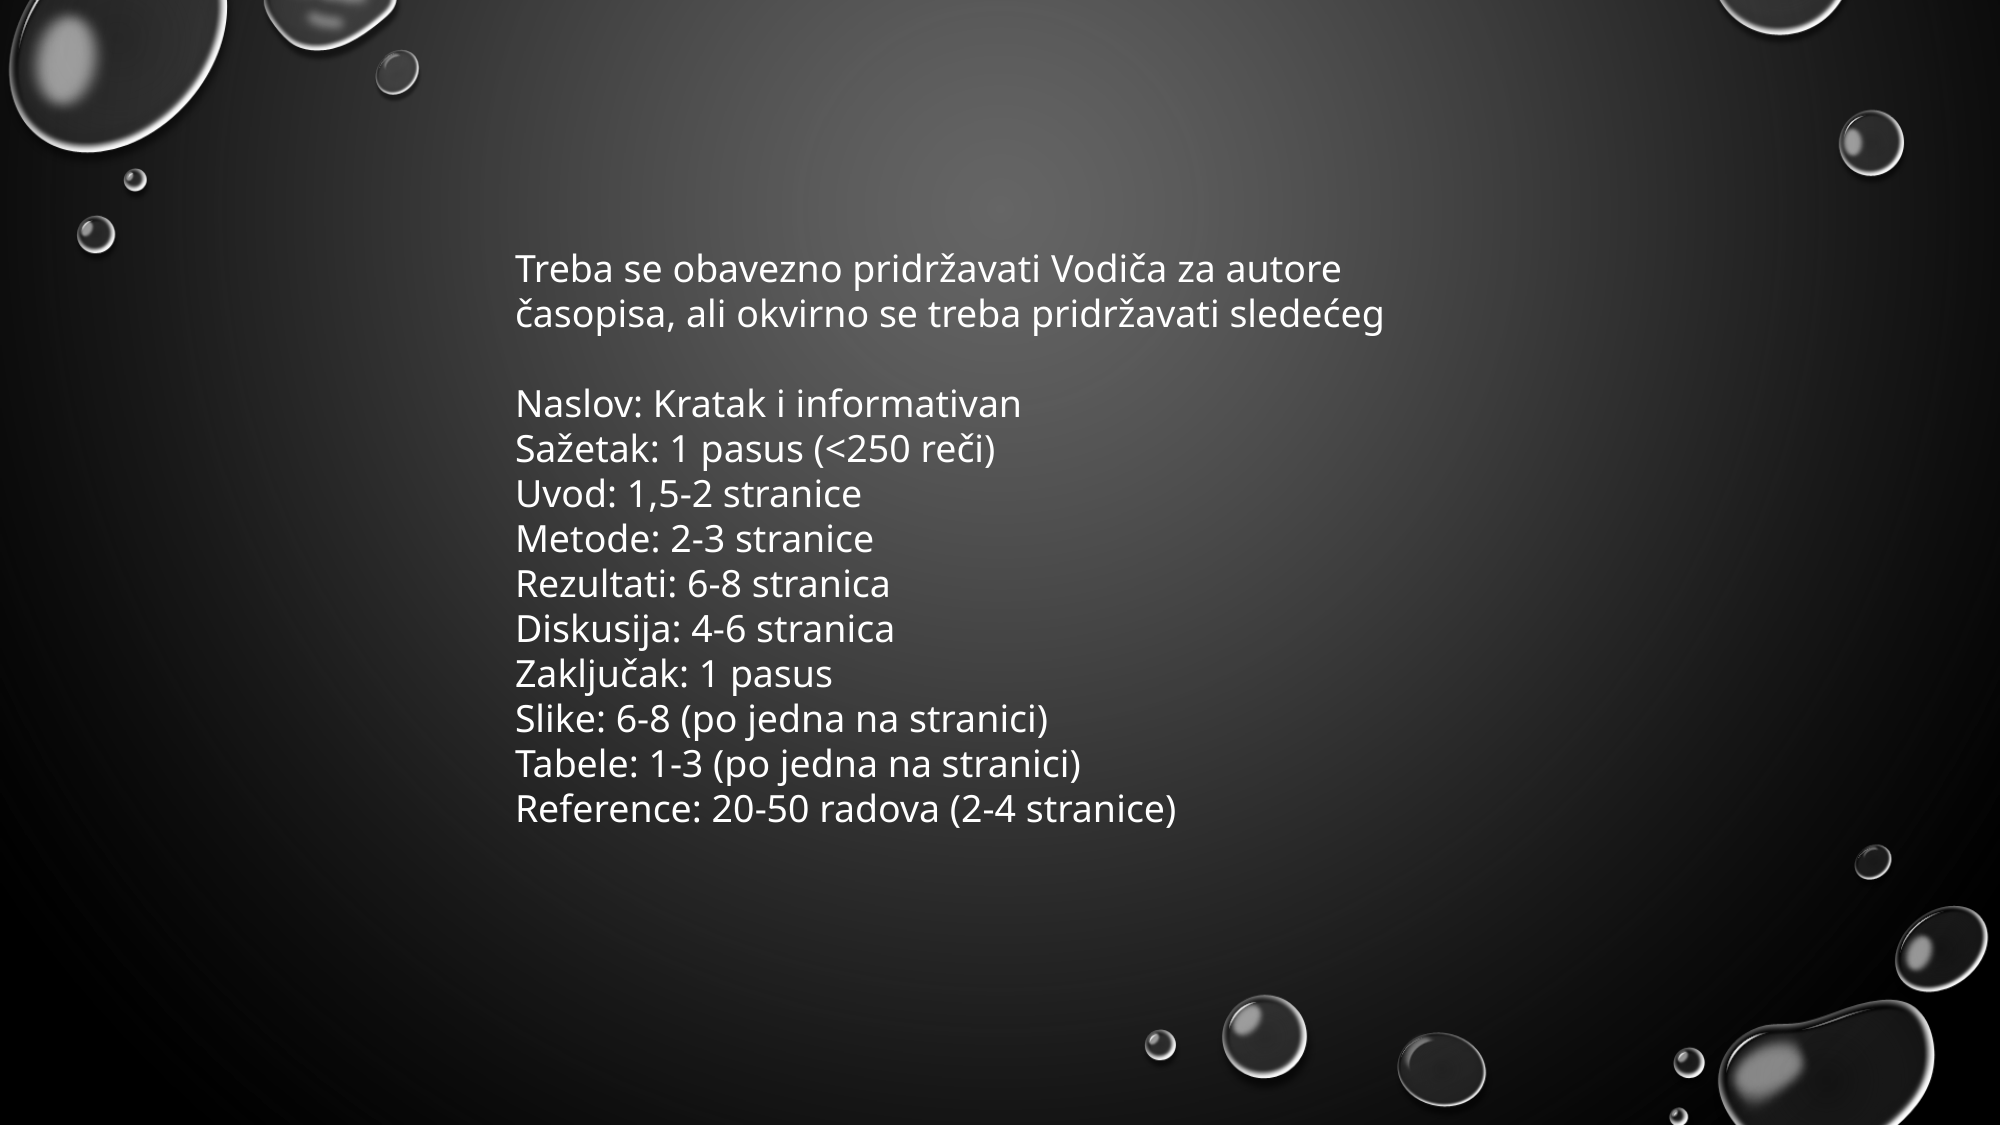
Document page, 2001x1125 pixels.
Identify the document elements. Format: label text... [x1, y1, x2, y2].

picture [0, 0, 2000, 1125]
text_box Treba se obavezno pridržavati Vodiča za autore časopisa, ali okvirno se treba pridržavati sledećeg Naslov: Kratak i informativan Sažetak: 1 pasus (<250 reči) Uvod: 1,5-2 stranice Metode: 2-3 stranice Rezultati: 6-8 stranica Diskusija: 4-6 stranica Zaključak: 1 pasus Slike: 6-8 (po jedna na stranici) Tabele: 1-3 (po jedna na stranici) Reference: 20-50 radova (2-4 stranice) [500, 237, 1501, 838]
